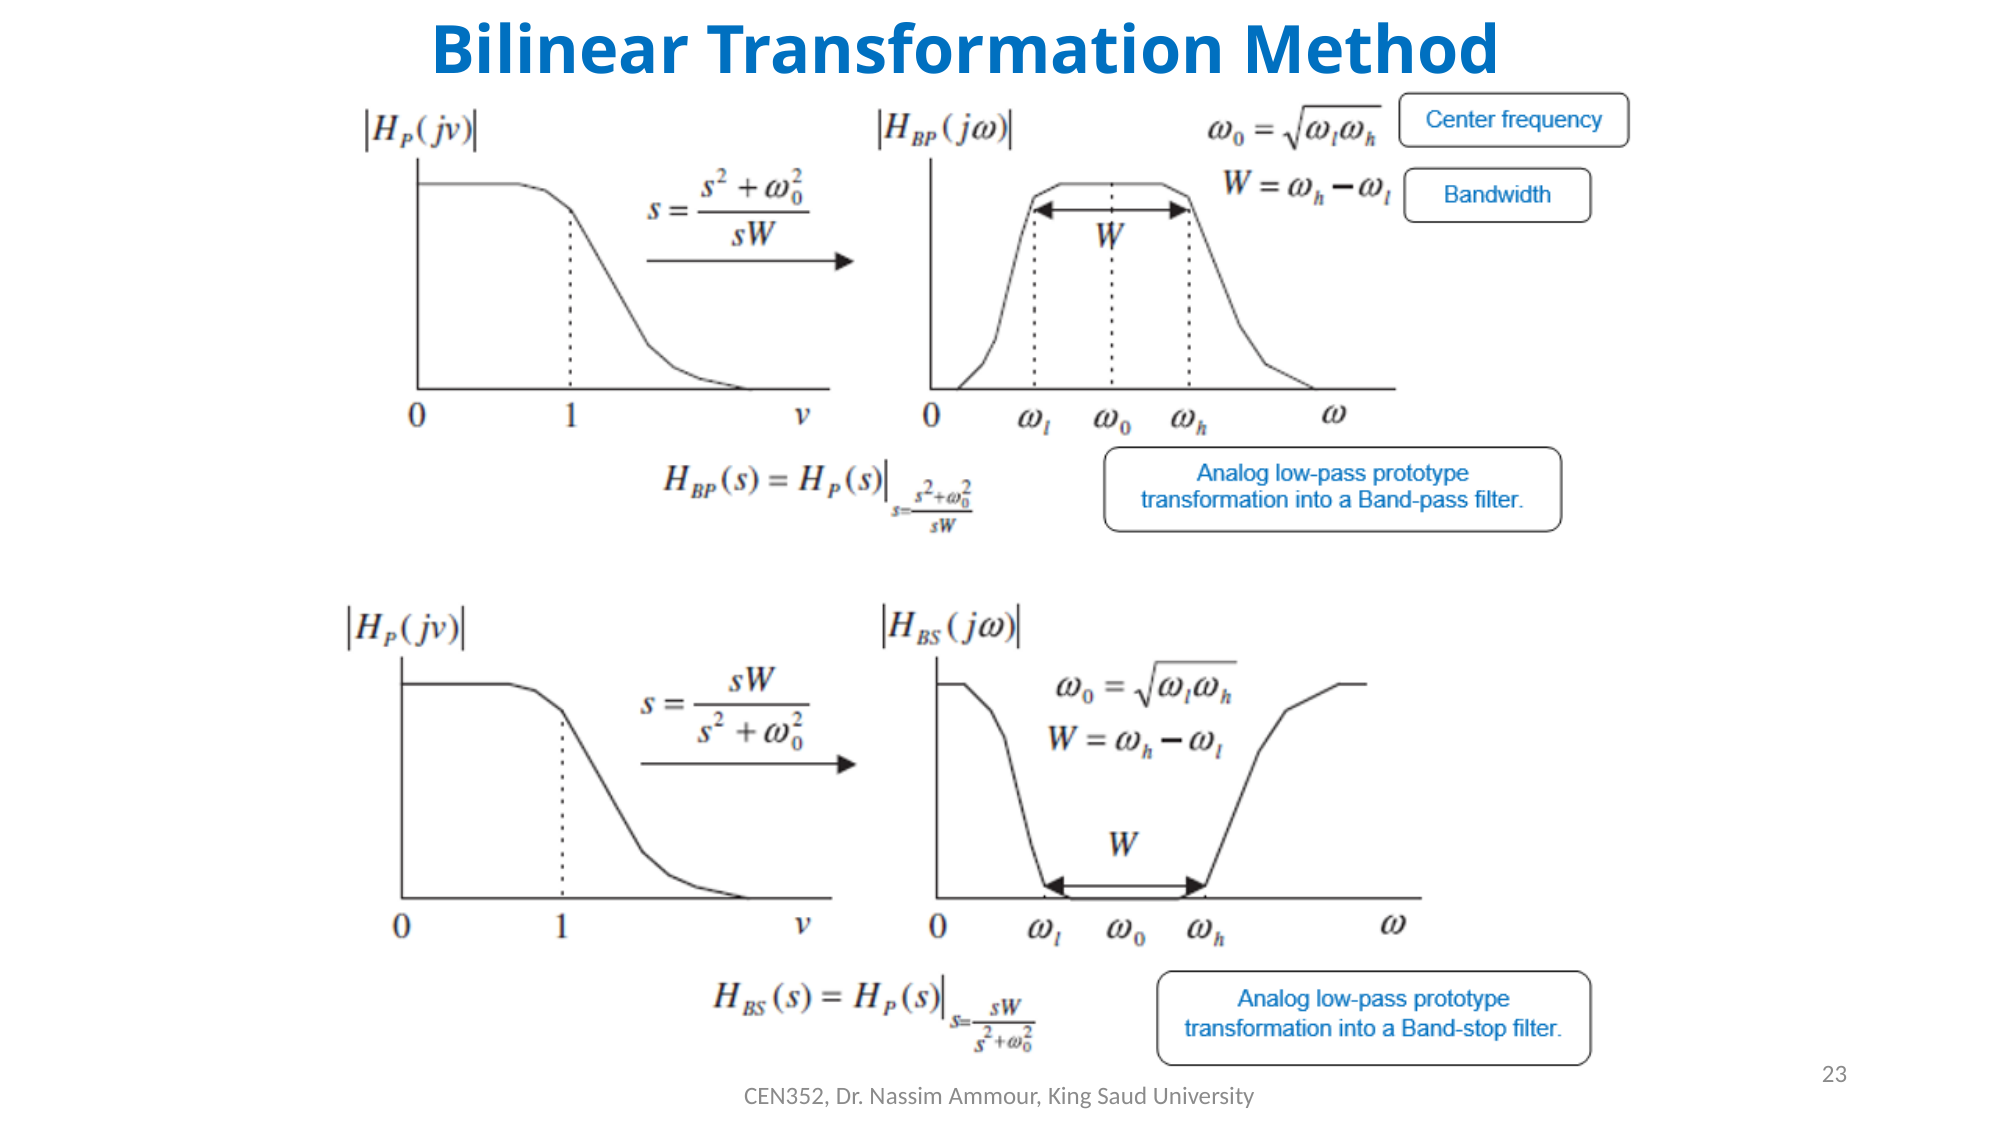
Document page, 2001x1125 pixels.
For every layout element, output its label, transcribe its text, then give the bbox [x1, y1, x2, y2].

slide_number 23 [1412, 1042, 1863, 1103]
picture [339, 87, 1638, 1074]
footer CEN352, Dr. Nassim Ammour, King Saud University [662, 1074, 1338, 1125]
text_box Bilinear Transformation Method [415, 0, 1534, 87]
